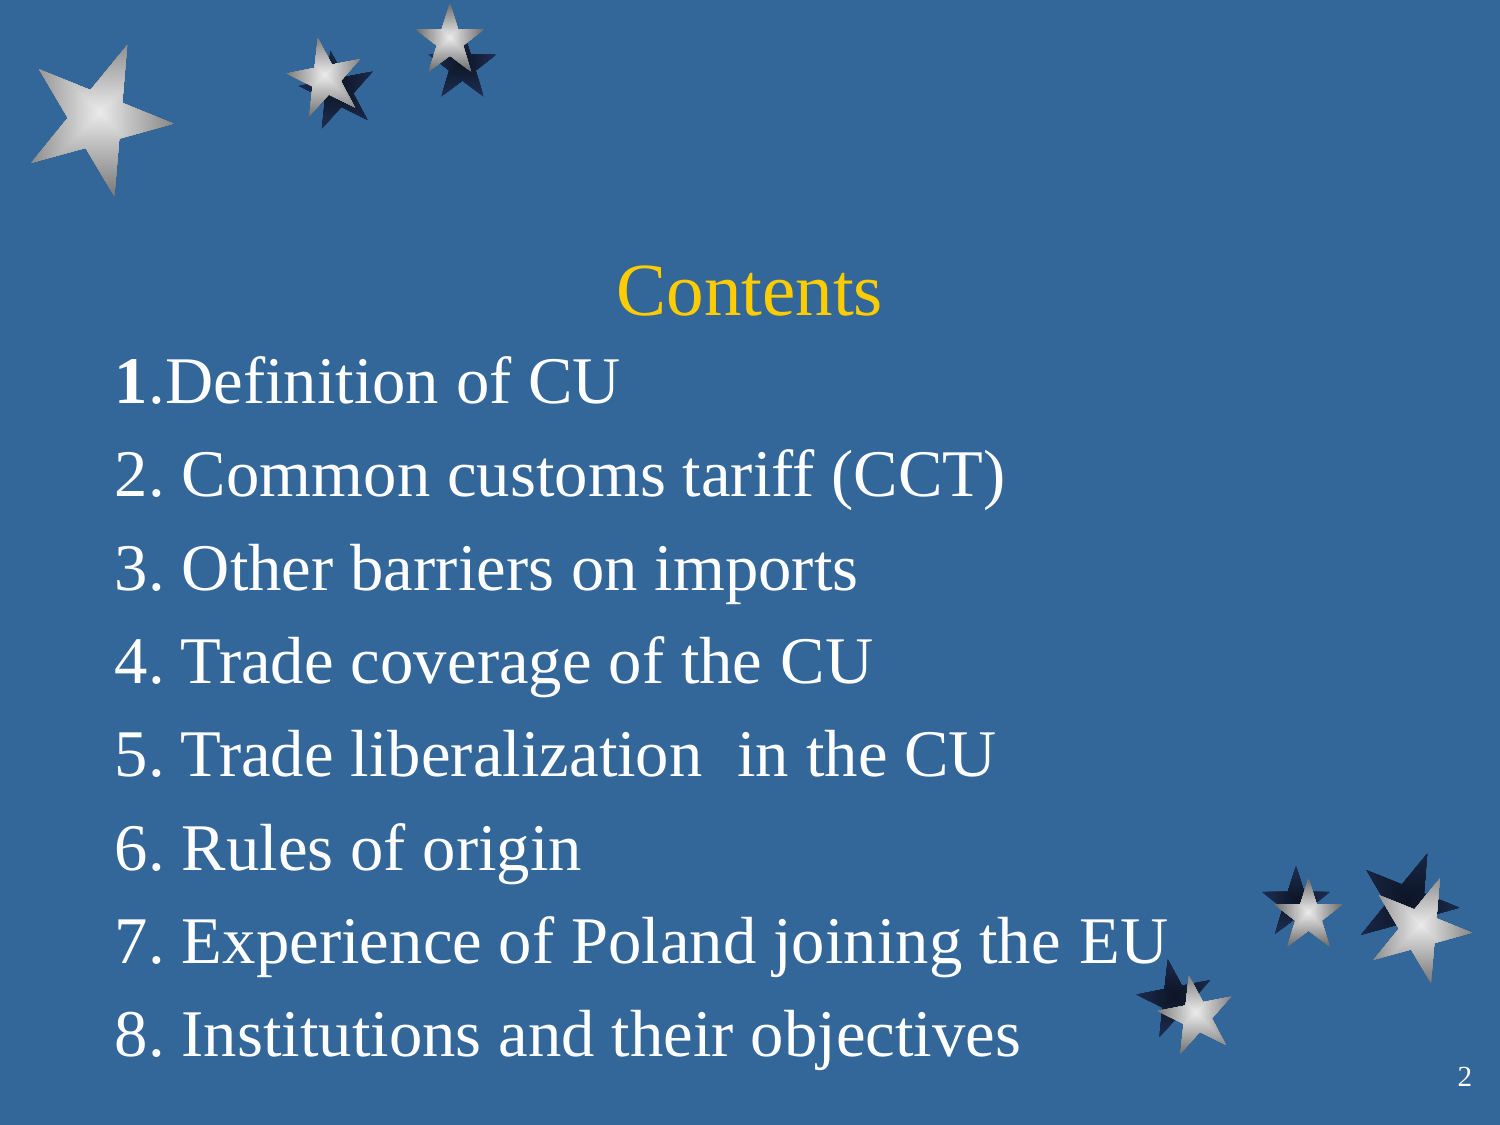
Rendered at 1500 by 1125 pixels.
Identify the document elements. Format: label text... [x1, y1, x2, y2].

subtitle 1.Definition of CU 2. Common customs tariff (CCT) 3. Other barriers on imports 4. Trade coverage of the CU 5. Trade liberalization in the CU 6. Rules of origin 7. Experience of Poland joining the EU 8. Institutions and their objectives [99, 424, 1401, 1076]
title Contents [112, 149, 1388, 338]
slide_number 2 [1174, 1037, 1488, 1113]
